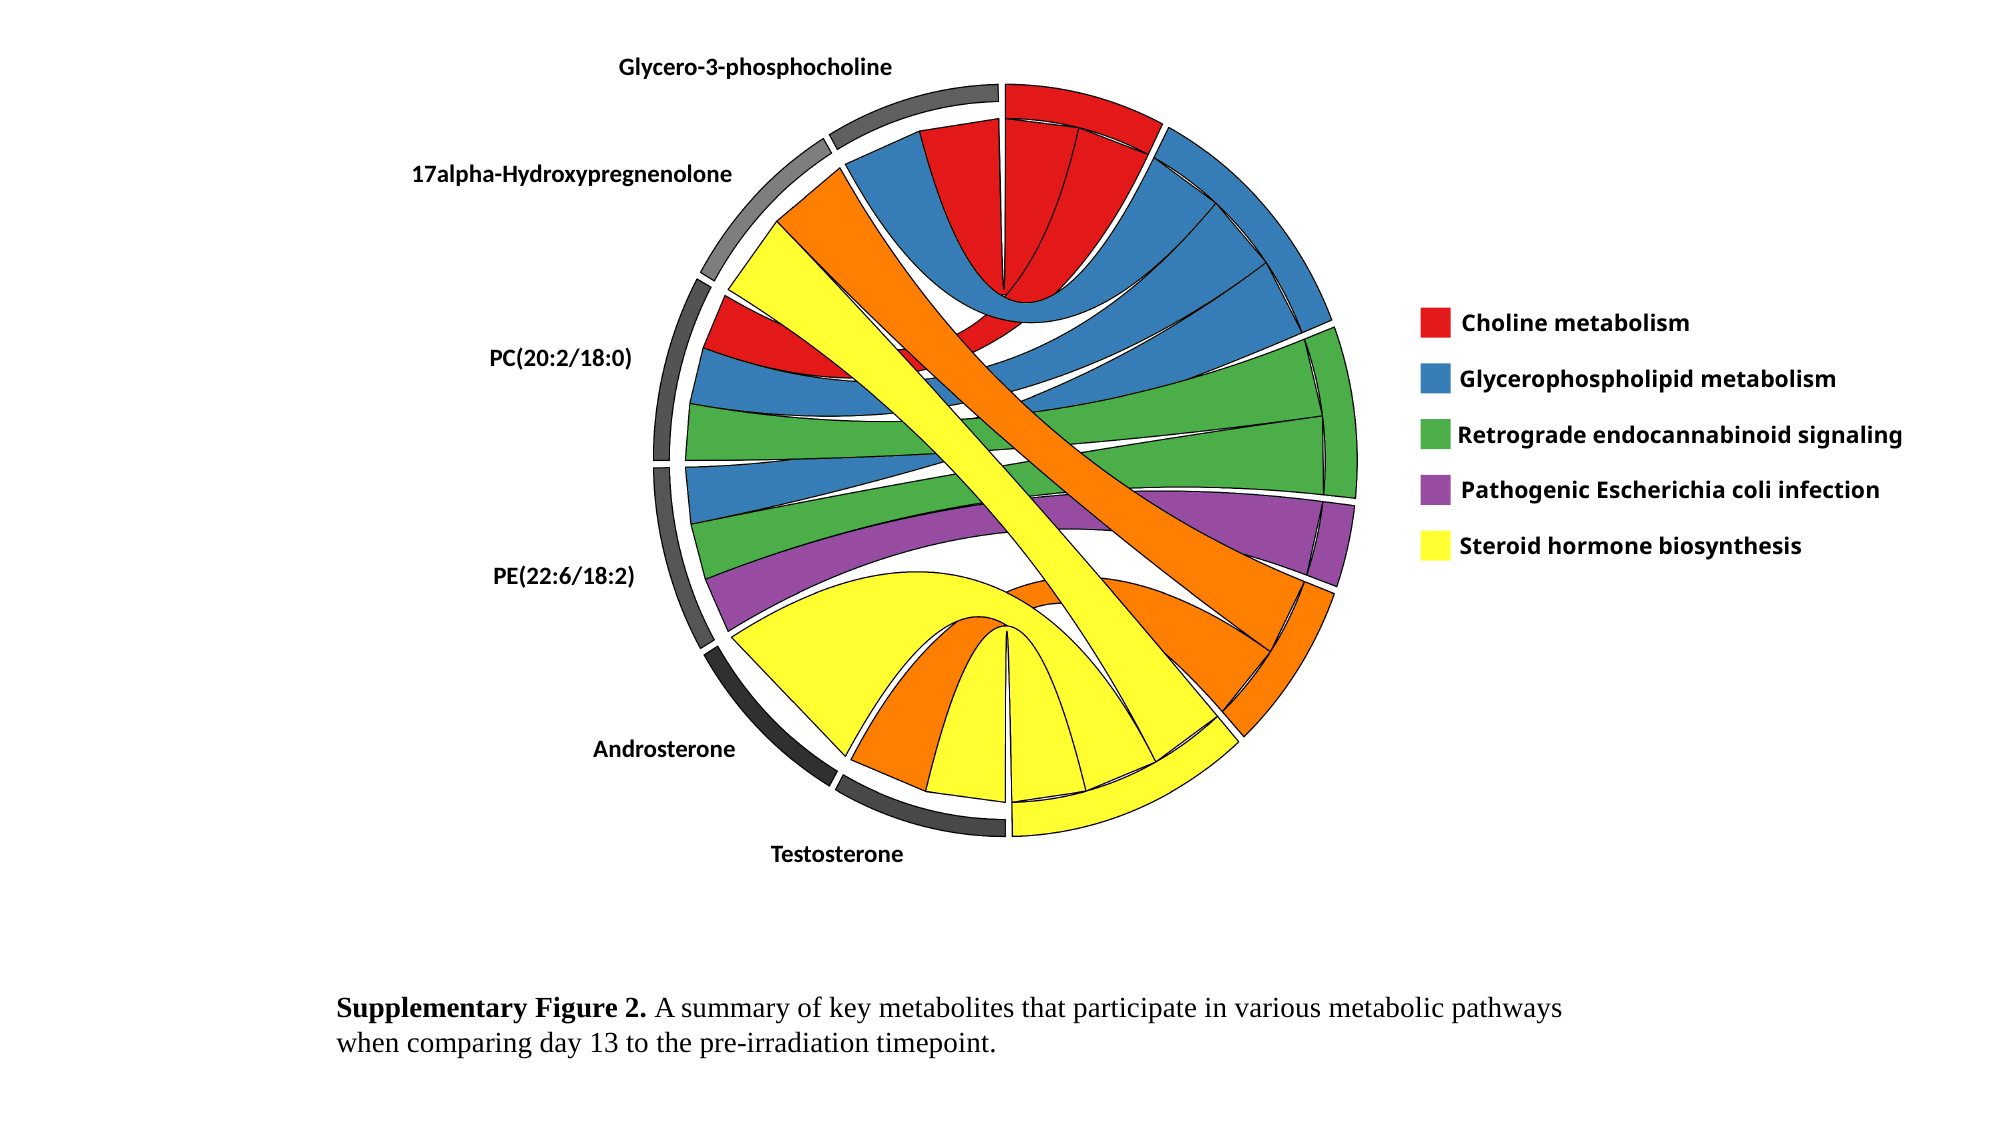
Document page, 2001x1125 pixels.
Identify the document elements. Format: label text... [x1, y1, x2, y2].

text_box Supplementary Figure 2. A summary of key metabolites that participate in various metabolic pathways when comparing day 13 to the pre-irradiation timepoint. [321, 981, 1624, 1066]
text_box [396, 0, 1911, 888]
